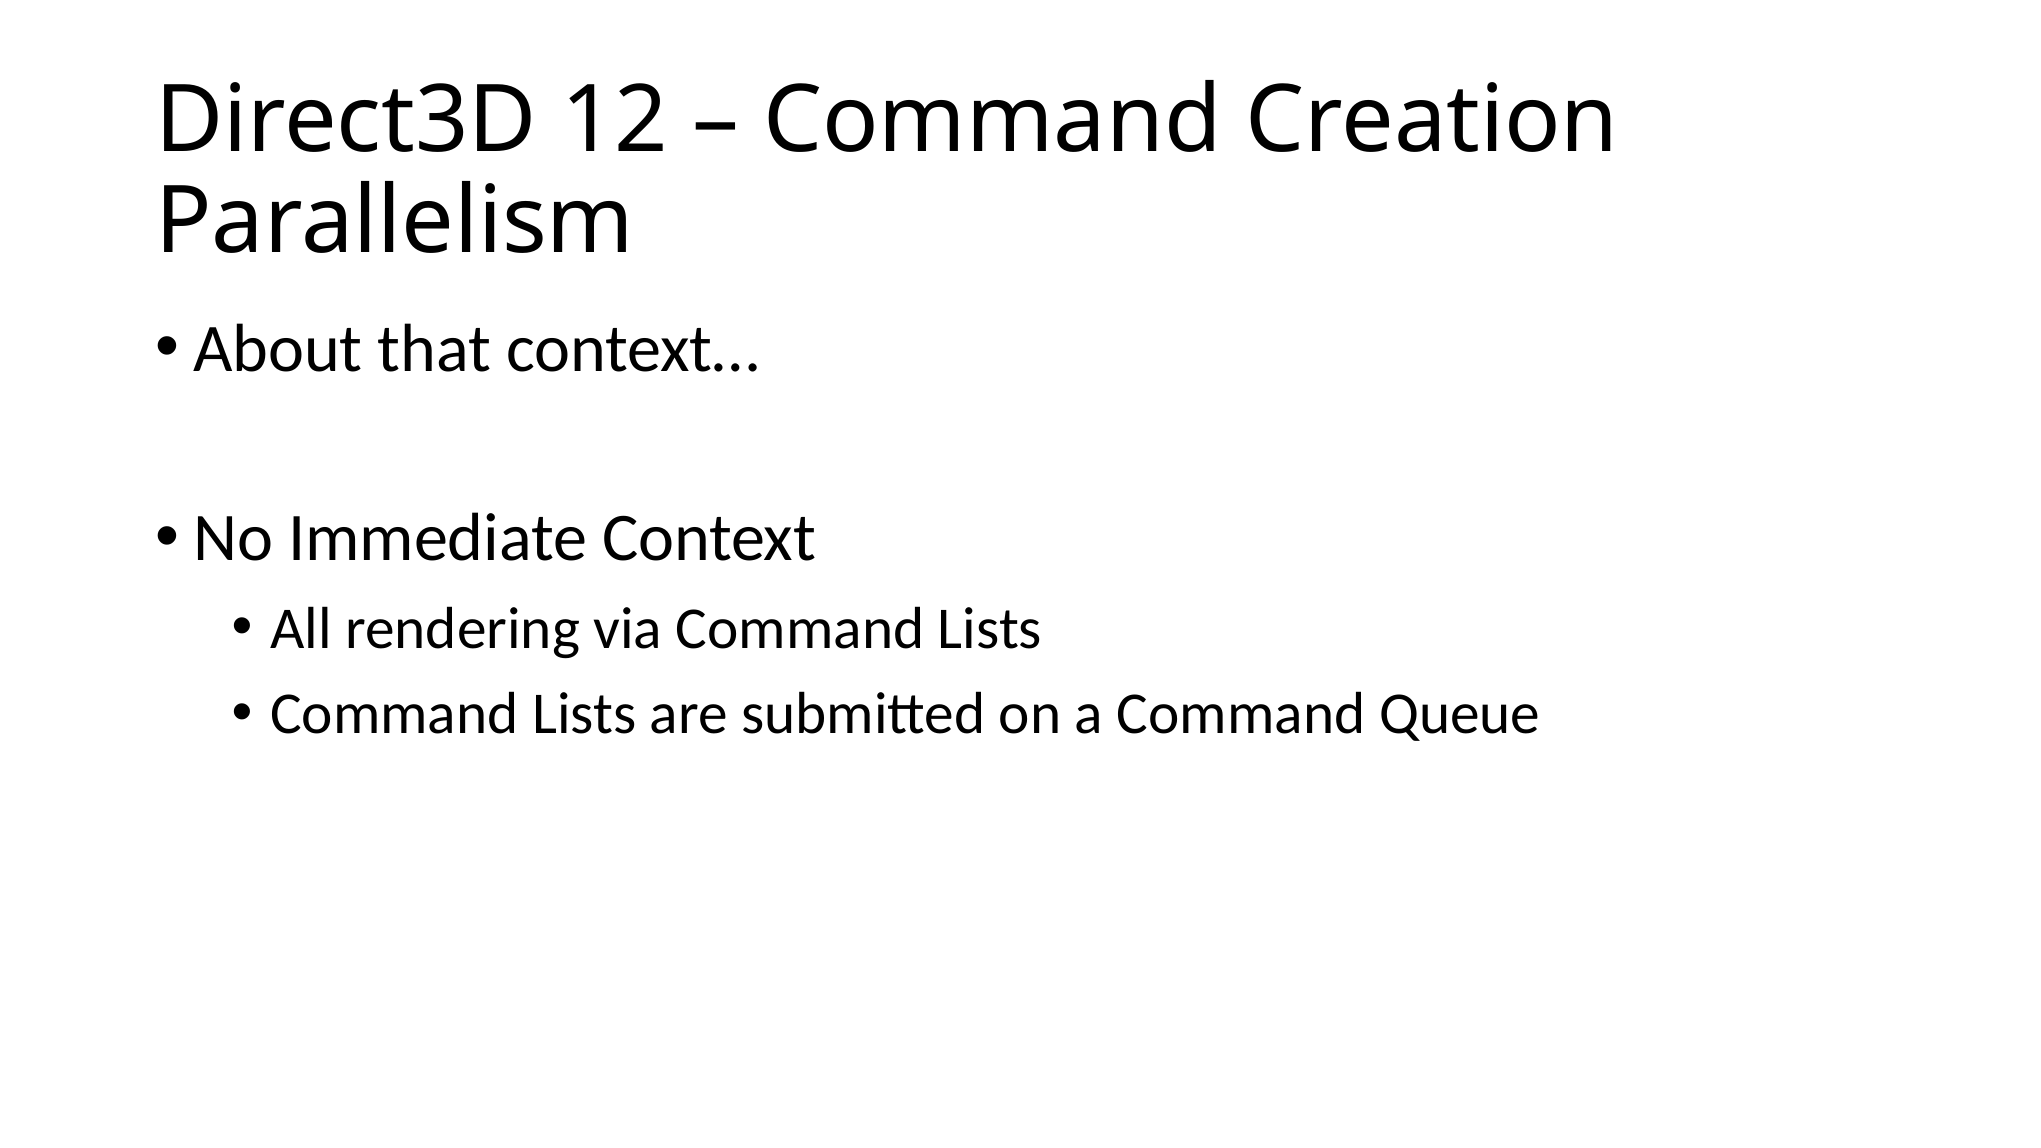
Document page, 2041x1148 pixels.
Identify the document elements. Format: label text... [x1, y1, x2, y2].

list About that context… No Immediate Context All rendering via Command Lists Command Lists are submitted on a Command Queue [140, 305, 1900, 1034]
title Direct3D 12 – Command Creation Parallelism [140, 61, 1900, 283]
